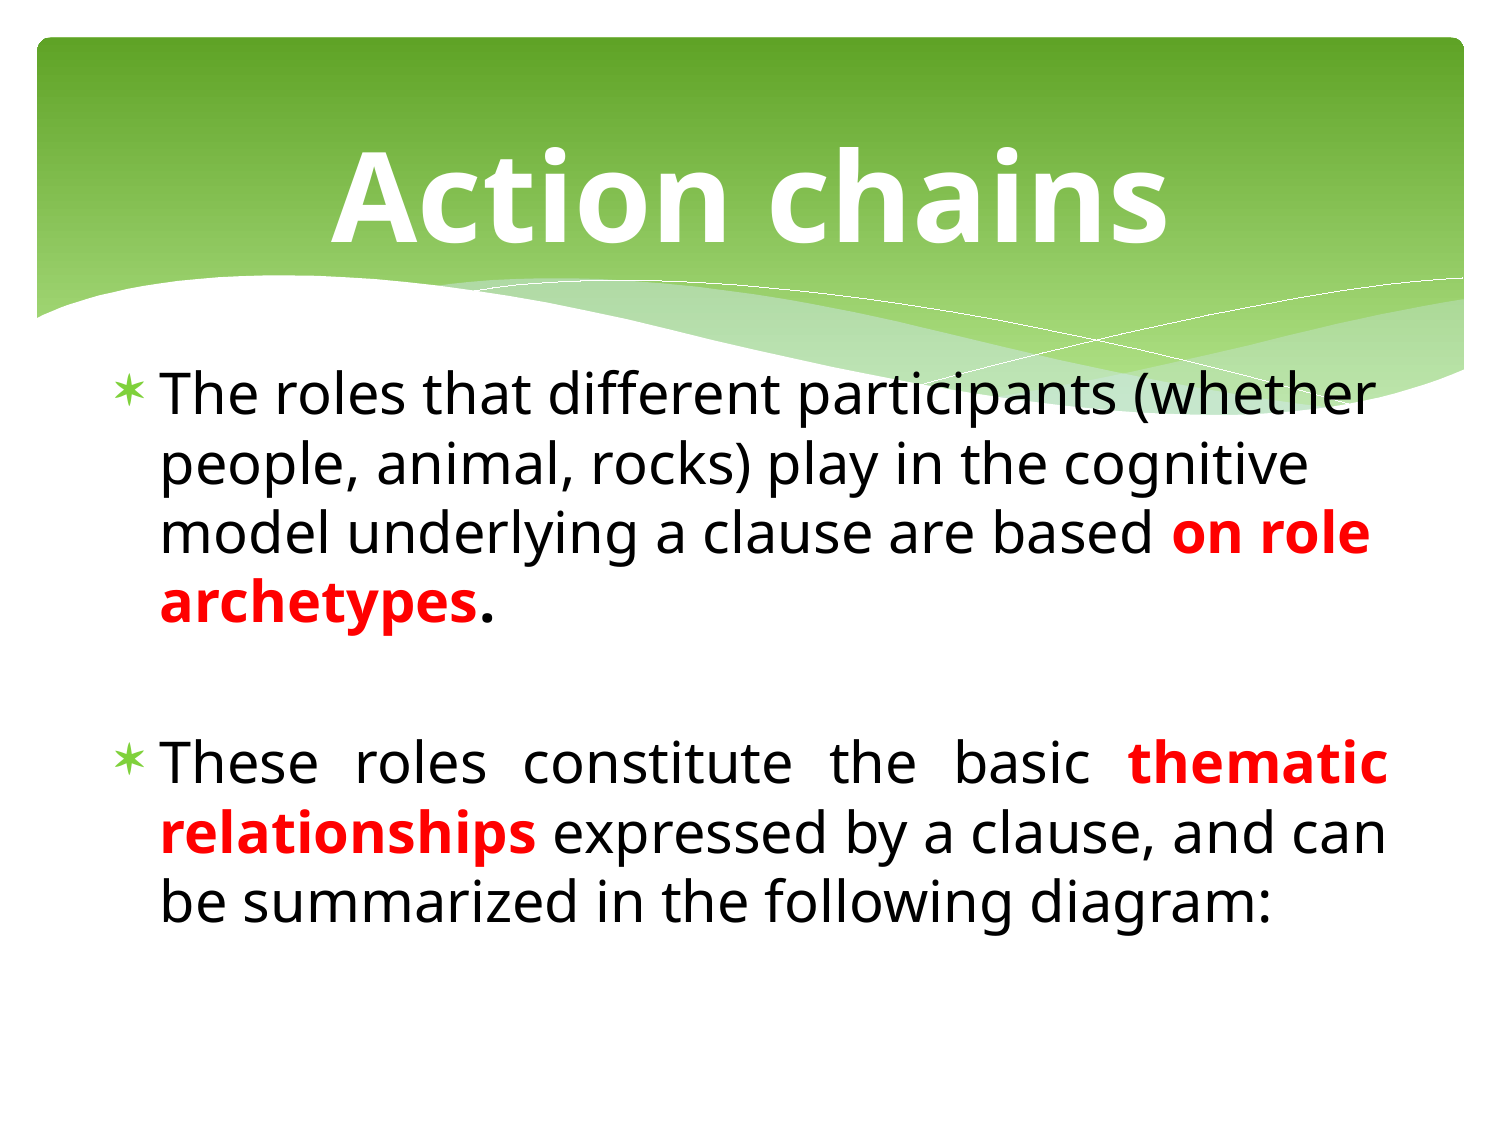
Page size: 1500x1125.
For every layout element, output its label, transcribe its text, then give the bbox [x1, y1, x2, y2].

title Action chains [76, 90, 1427, 296]
list The roles that different participants (whether people, animal, rocks) play in the cognitive model underlying a clause are based on role archetypes. These roles constitute the basic thematic relationships expressed by a clause, and can be summarized in the following diagram: [100, 349, 1405, 1011]
